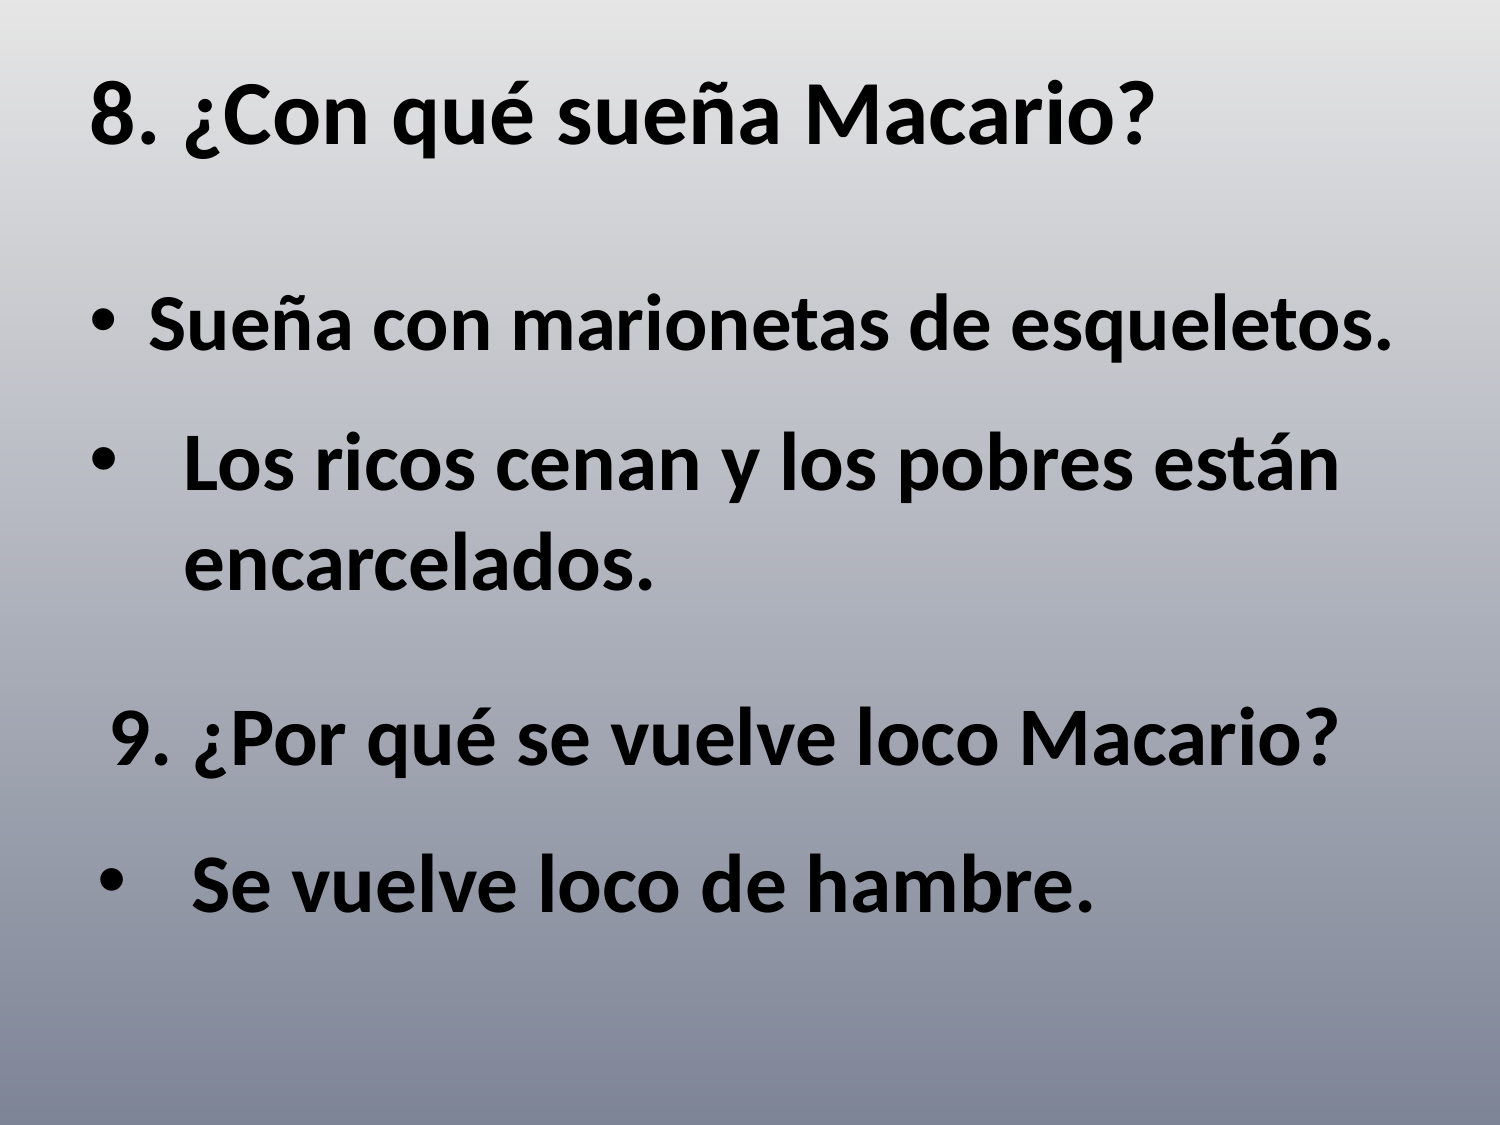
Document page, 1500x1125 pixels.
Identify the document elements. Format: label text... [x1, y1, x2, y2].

text_box 8. ¿Con qué sueña Macario? [74, 45, 1425, 233]
text_box Los ricos cenan y los pobres están encarcelados. [75, 399, 1375, 615]
text_box Sueña con marionetas de esqueletos. [74, 262, 1425, 400]
text_box Se vuelve loco de hambre. [83, 821, 1113, 937]
text_box 9. ¿Por qué se vuelve loco Macario? [74, 675, 1413, 790]
